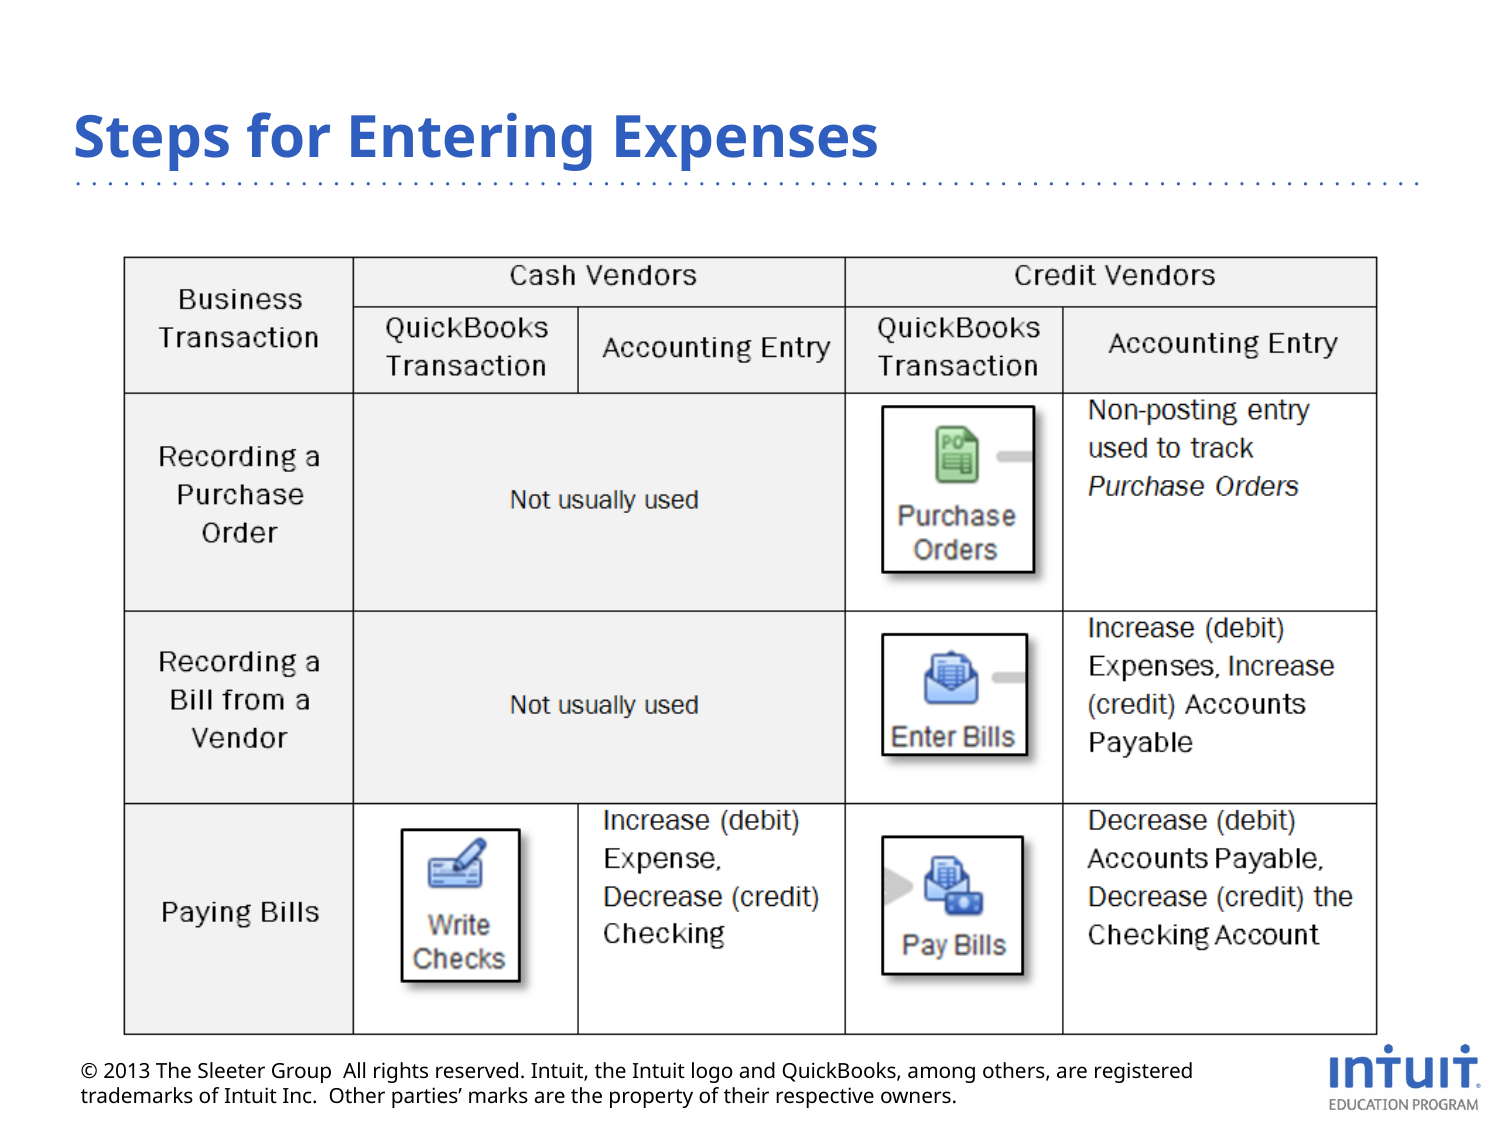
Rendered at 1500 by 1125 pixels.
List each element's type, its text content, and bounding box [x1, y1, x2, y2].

picture [1325, 1039, 1485, 1116]
title Steps for Entering Expenses [73, 62, 1424, 169]
picture [120, 254, 1380, 1038]
